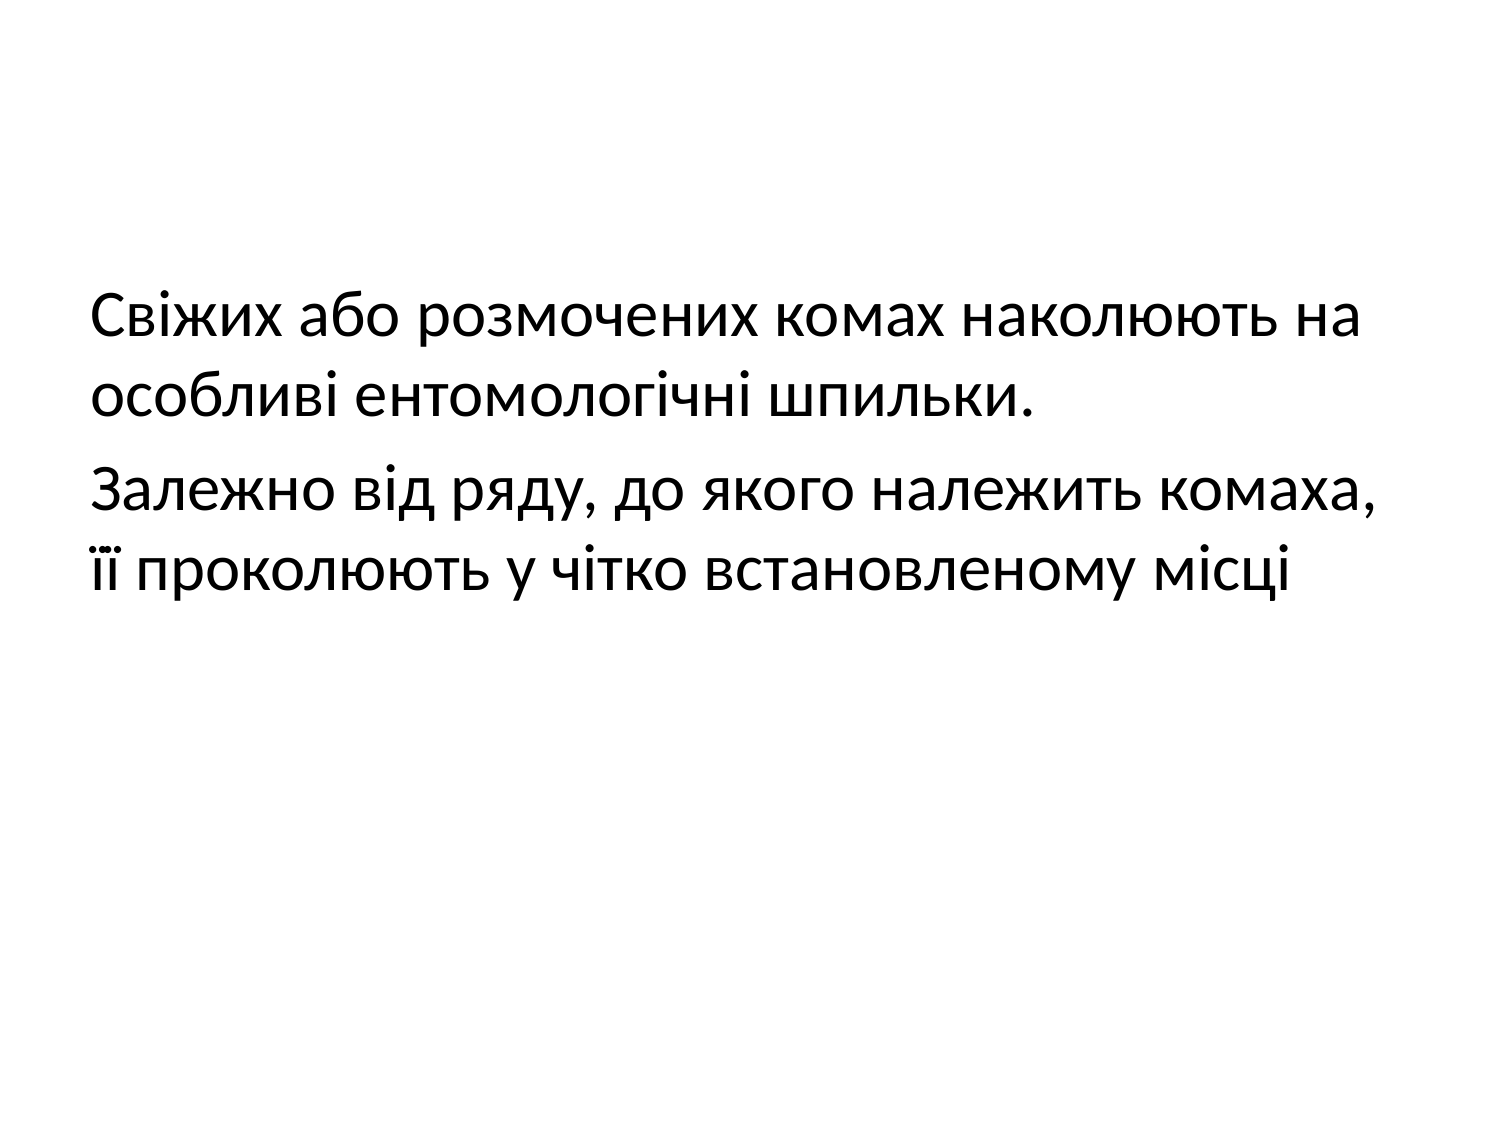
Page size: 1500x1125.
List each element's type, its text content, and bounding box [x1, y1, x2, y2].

list Свіжих або розмочених комах наколюють на особливі ентомологічні шпильки. Залежно від ряду, до якого належить комаха, її проколюють у чітко встановленому місці [75, 262, 1425, 1005]
